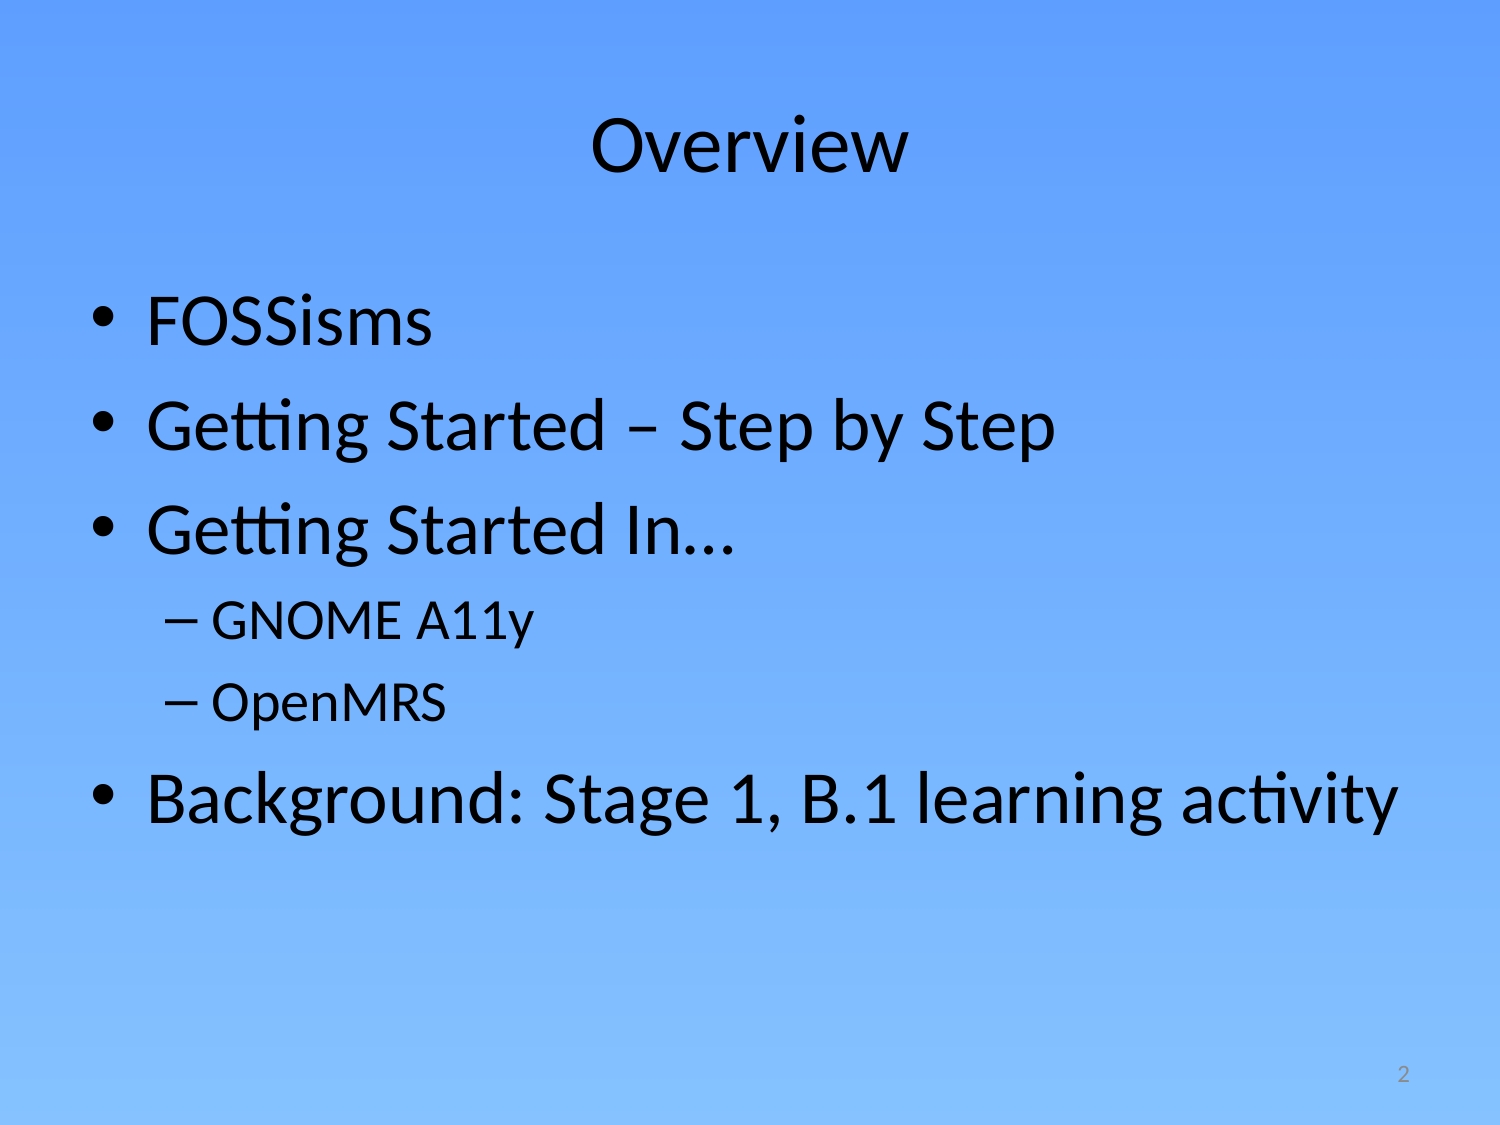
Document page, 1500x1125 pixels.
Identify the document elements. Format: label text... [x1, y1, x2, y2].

slide_number 2 [1074, 1042, 1425, 1103]
list FOSSisms Getting Started – Step by Step Getting Started In… GNOME A11y OpenMRS Background: Stage 1, B.1 learning activity [74, 262, 1426, 1006]
title Overview [74, 44, 1426, 233]
